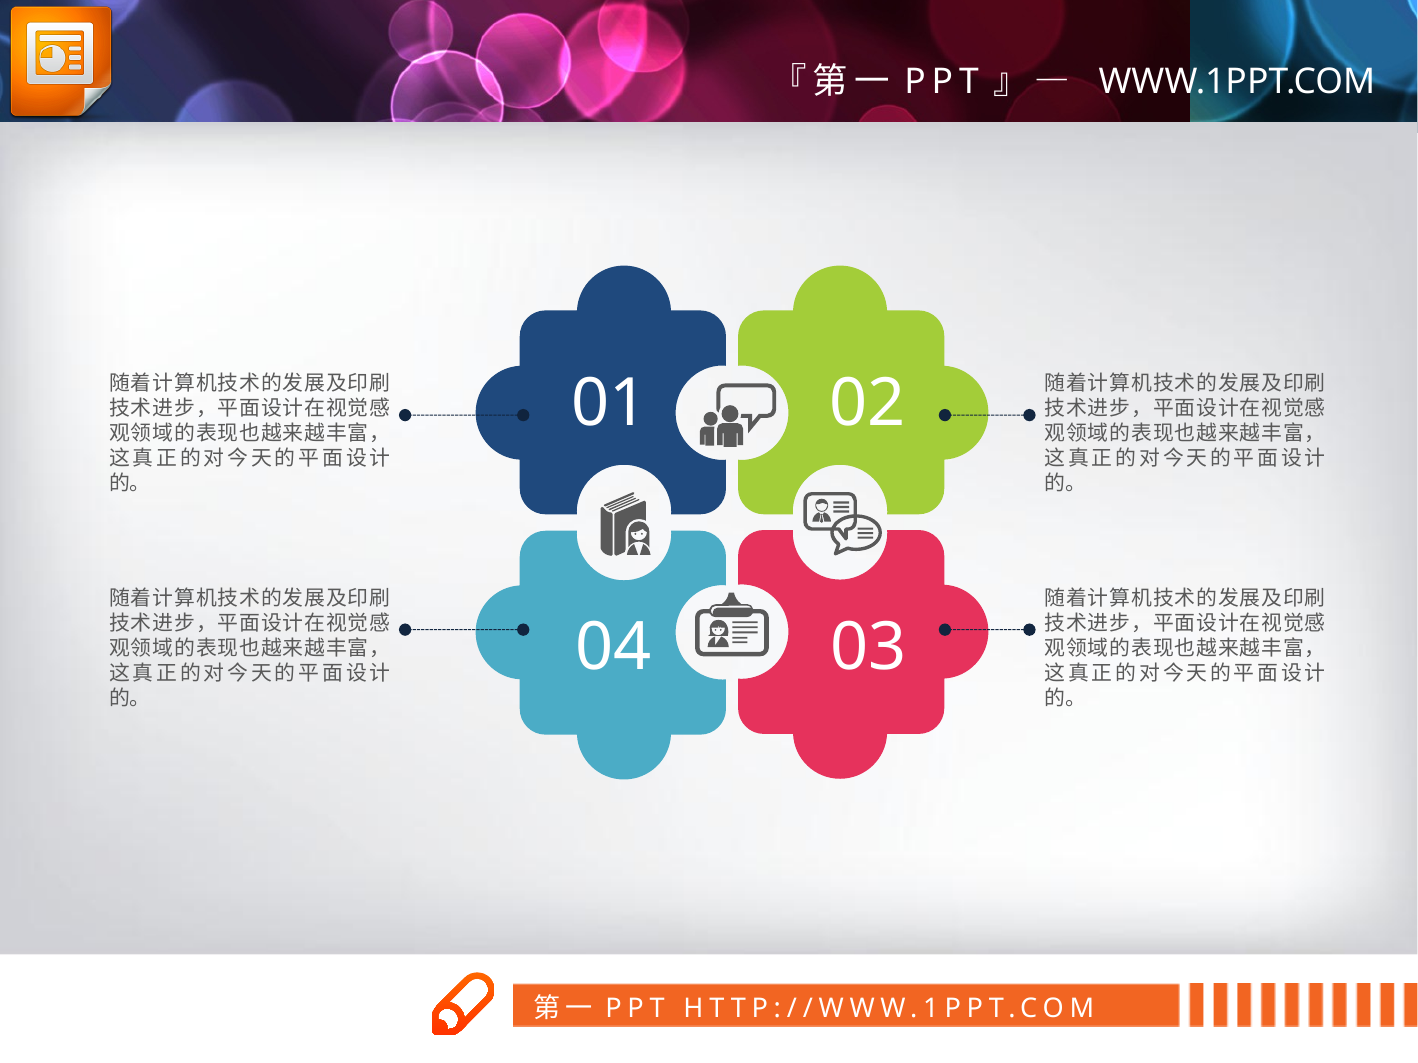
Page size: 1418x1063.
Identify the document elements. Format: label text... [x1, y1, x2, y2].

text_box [737, 529, 989, 780]
text_box 随着计算机技术的发展及印刷技术进步，平面设计在视觉感观领域的表现也越来越丰富，这真正的对今天的平面设计的。 [1029, 362, 1341, 503]
picture [0, 0, 1418, 956]
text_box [475, 530, 727, 780]
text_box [475, 265, 727, 515]
text_box [803, 524, 841, 528]
text_box [628, 524, 649, 529]
text_box [614, 524, 629, 529]
text_box [600, 524, 613, 529]
text_box 随着计算机技术的发展及印刷技术进步，平面设计在视觉感观领域的表现也越来越丰富，这真正的对今天的平面设计的。 [94, 362, 406, 503]
picture [513, 983, 1418, 1027]
text_box 随着计算机技术的发展及印刷技术进步，平面设计在视觉感观领域的表现也越来越丰富，这真正的对今天的平面设计的。 [94, 577, 406, 717]
text_box 随着计算机技术的发展及印刷技术进步，平面设计在视觉感观领域的表现也越来越丰富，这真正的对今天的平面设计的。 [1029, 577, 1341, 717]
text_box [845, 524, 857, 528]
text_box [737, 265, 989, 515]
